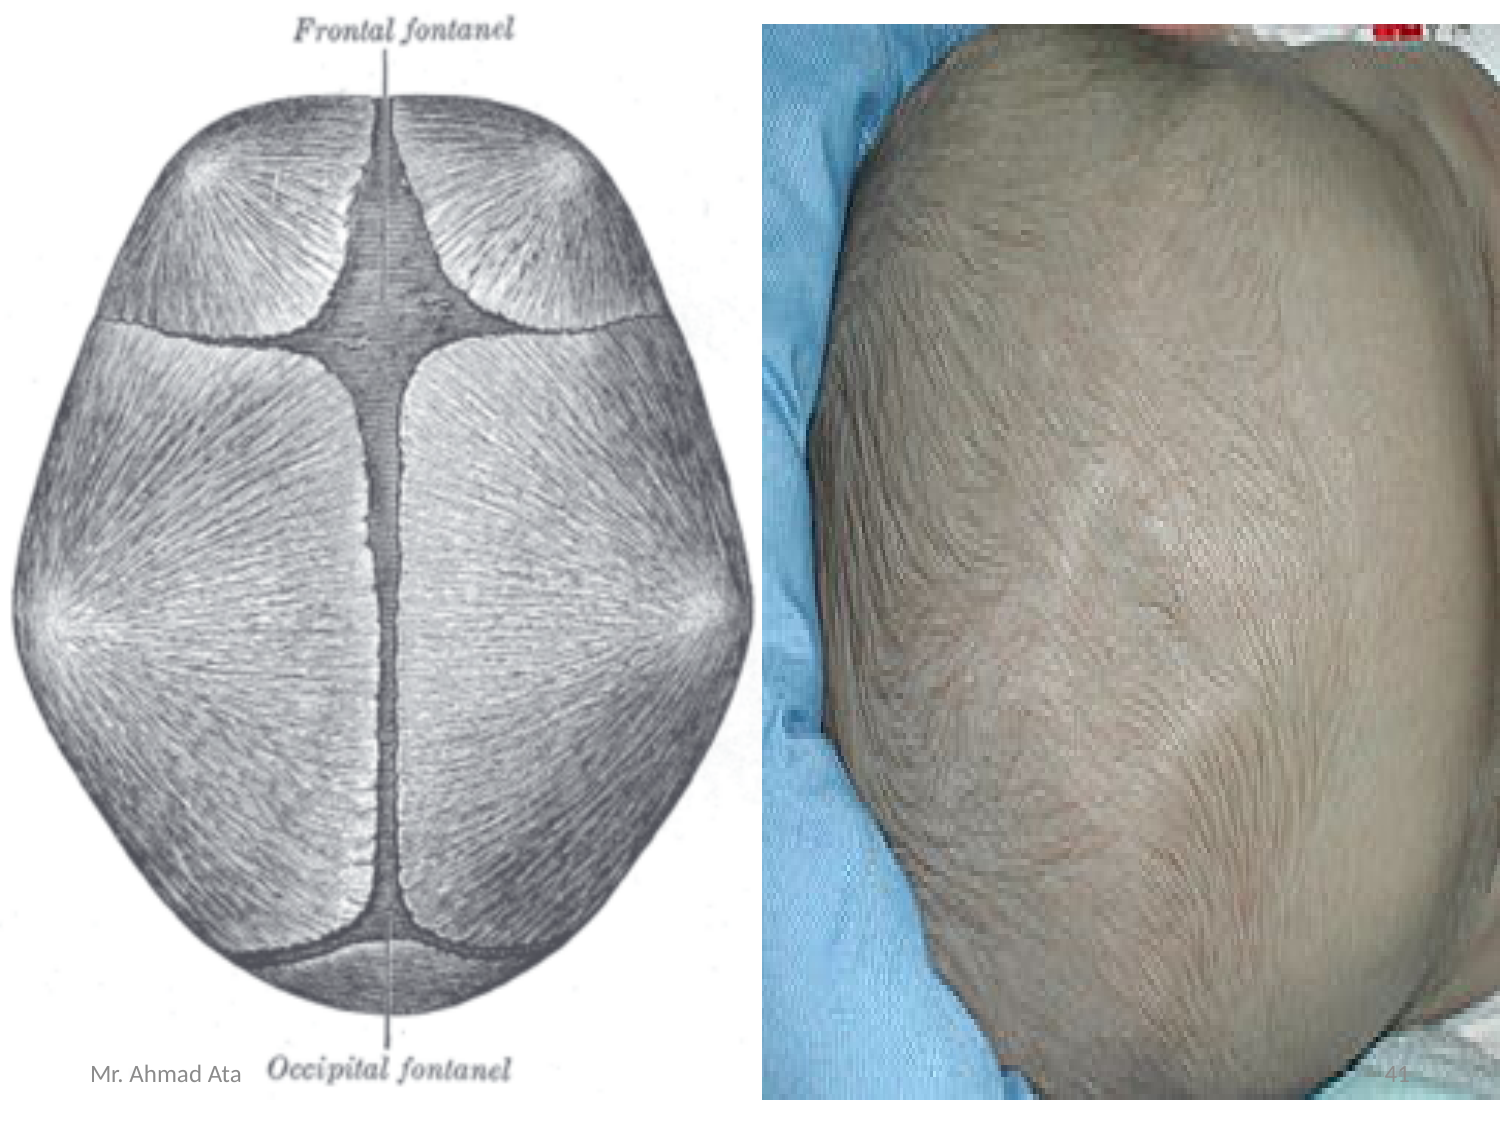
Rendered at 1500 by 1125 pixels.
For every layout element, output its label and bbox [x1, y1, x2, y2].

list [762, 24, 1500, 1101]
picture [0, 0, 776, 1101]
